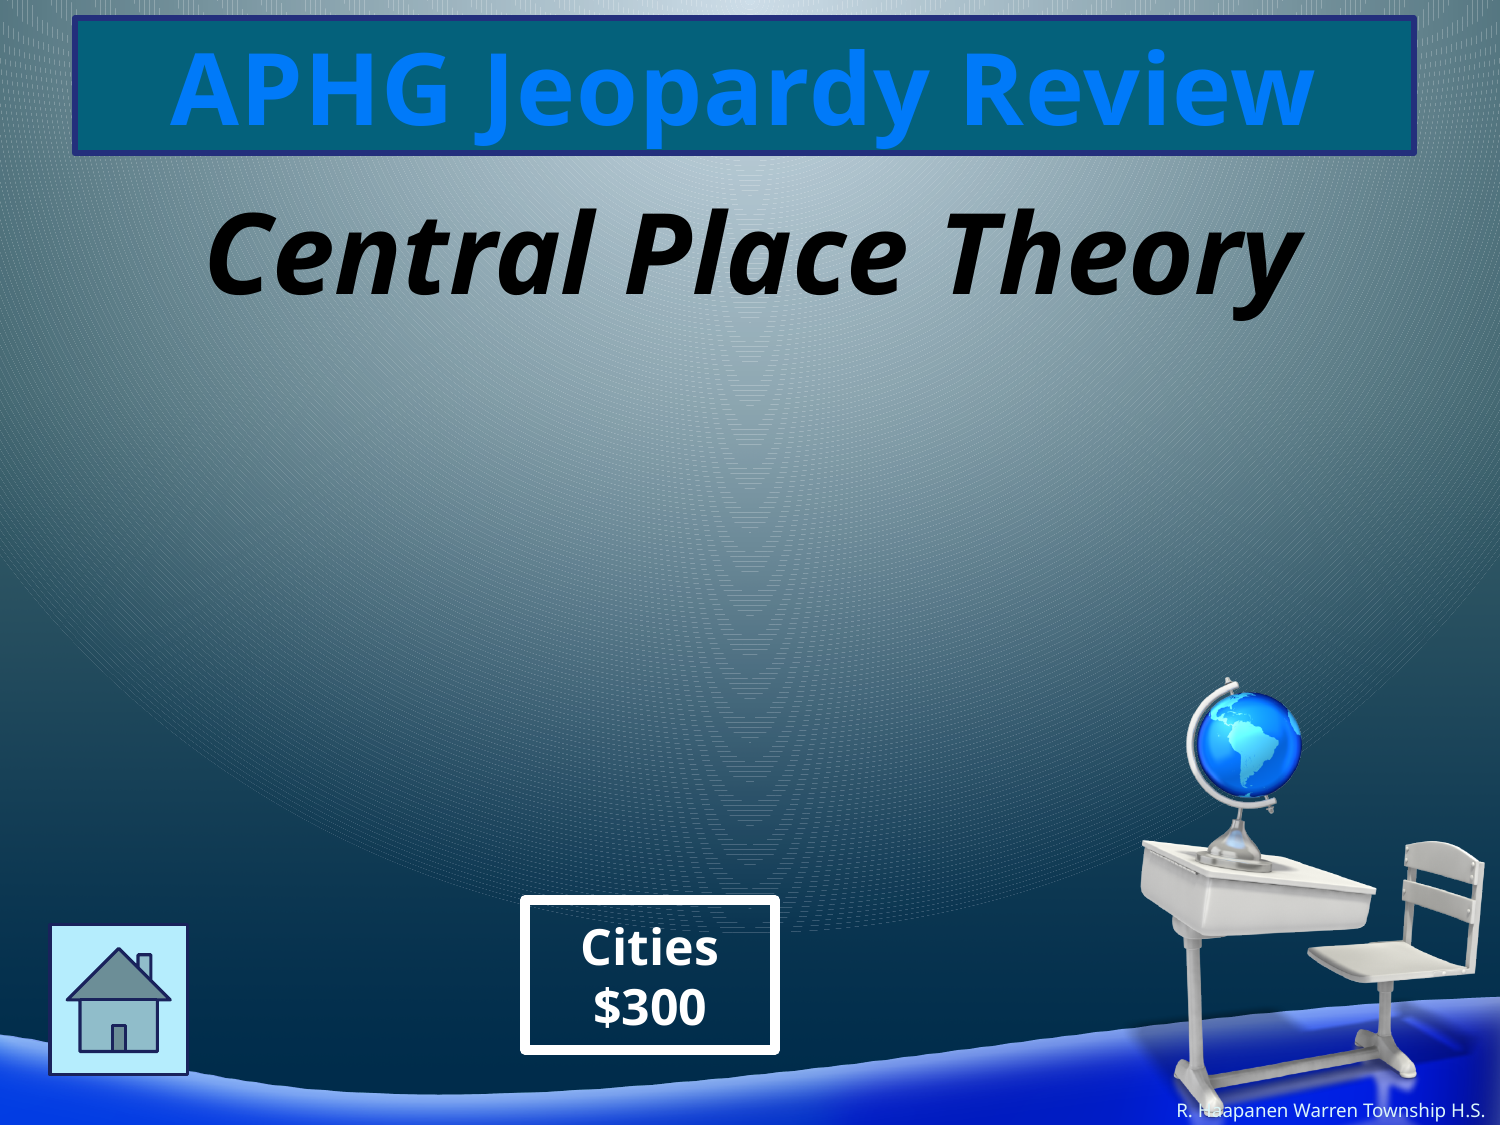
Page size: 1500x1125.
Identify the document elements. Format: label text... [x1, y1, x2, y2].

text_box [48, 923, 189, 1076]
text_box Cities $300 [525, 899, 775, 1050]
picture [0, 0, 1500, 1125]
footer R. Haapanen Warren Township H.S. [1025, 1091, 1500, 1125]
list Central Place Theory [33, 174, 1500, 250]
